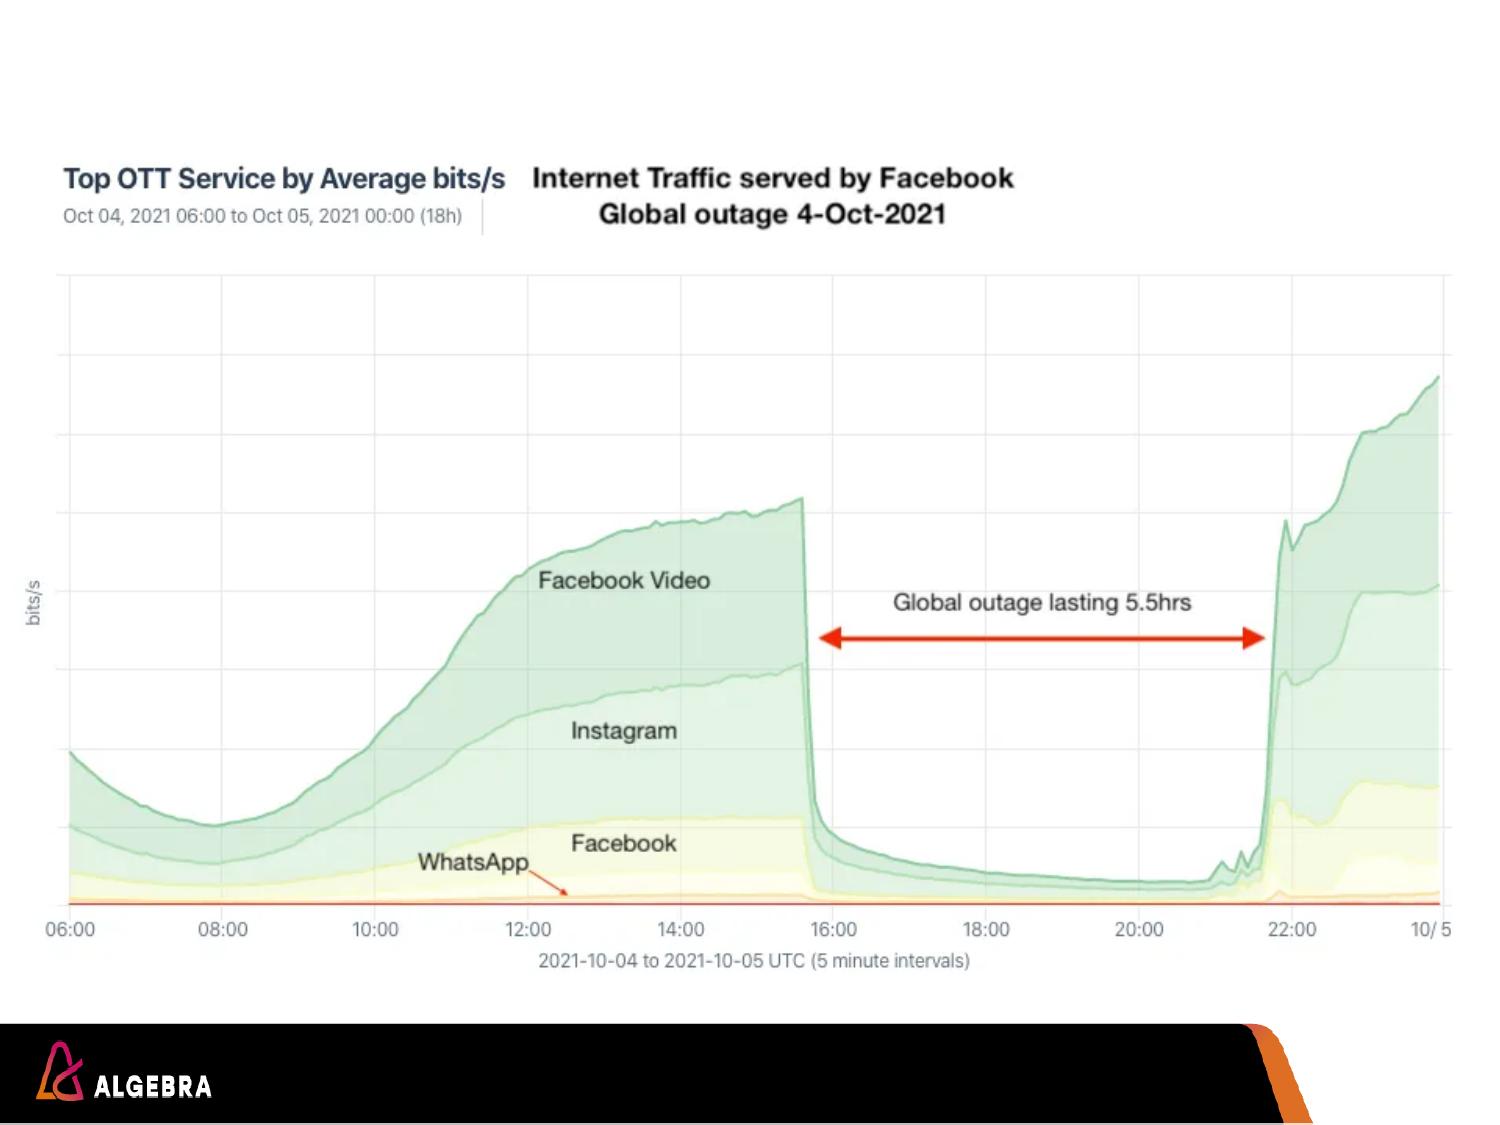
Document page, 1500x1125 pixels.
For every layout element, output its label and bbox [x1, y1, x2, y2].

picture [10, 151, 1490, 974]
picture [0, 1023, 1468, 1125]
